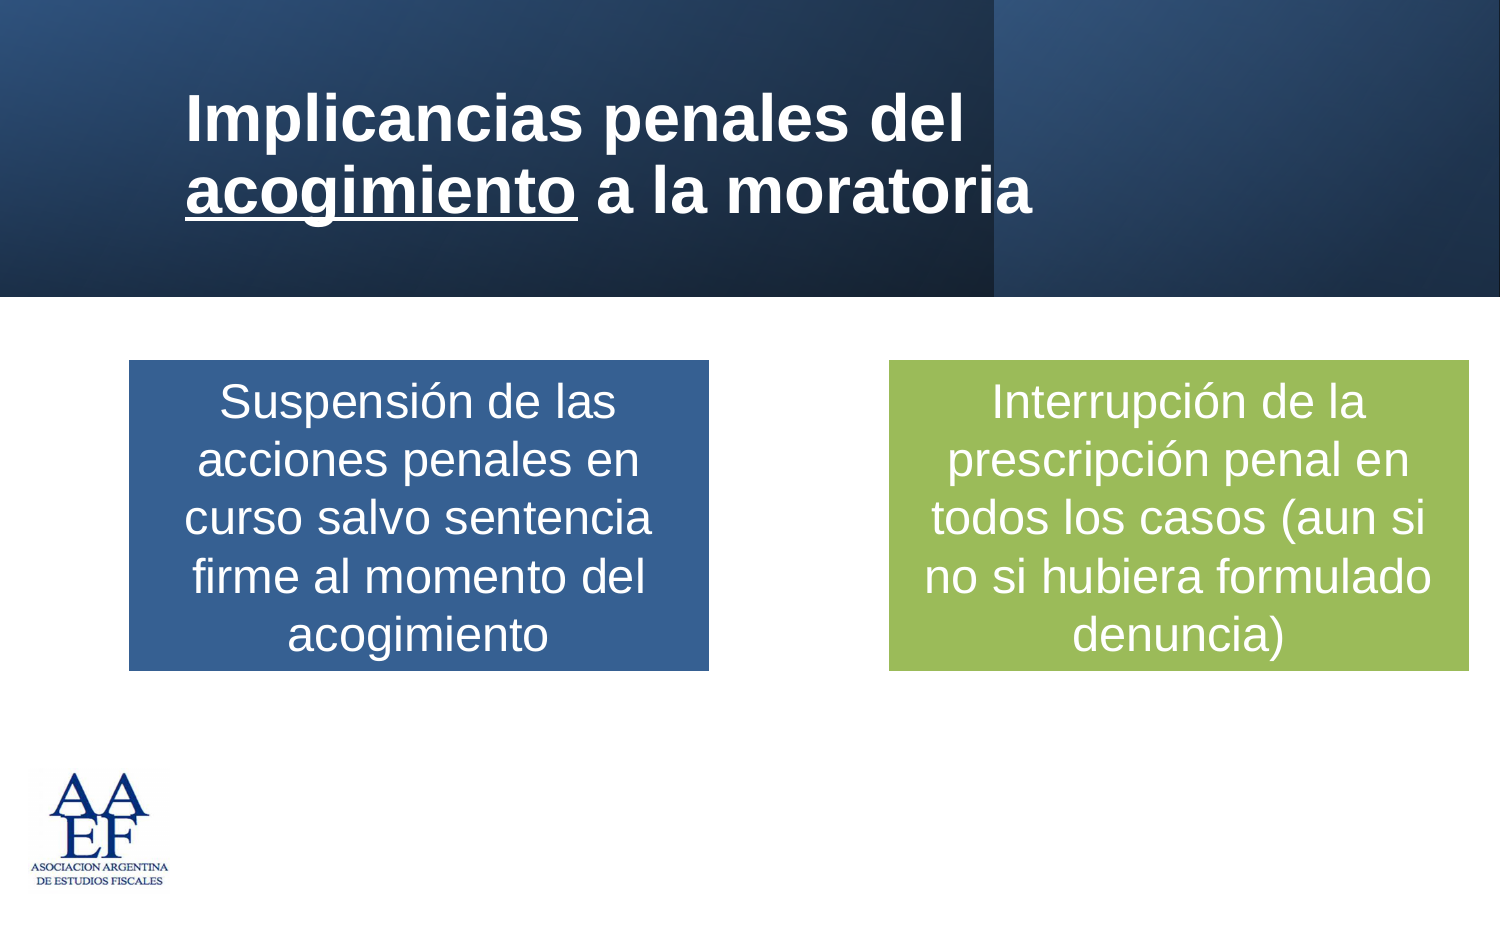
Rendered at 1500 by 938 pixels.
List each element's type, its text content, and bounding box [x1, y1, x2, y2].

picture [28, 768, 171, 895]
text_box [0, 299, 1500, 938]
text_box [126, 357, 1472, 863]
text_box Implicancias penales del acogimiento a la moratoria [170, 47, 1366, 264]
text_box [0, 0, 1500, 299]
